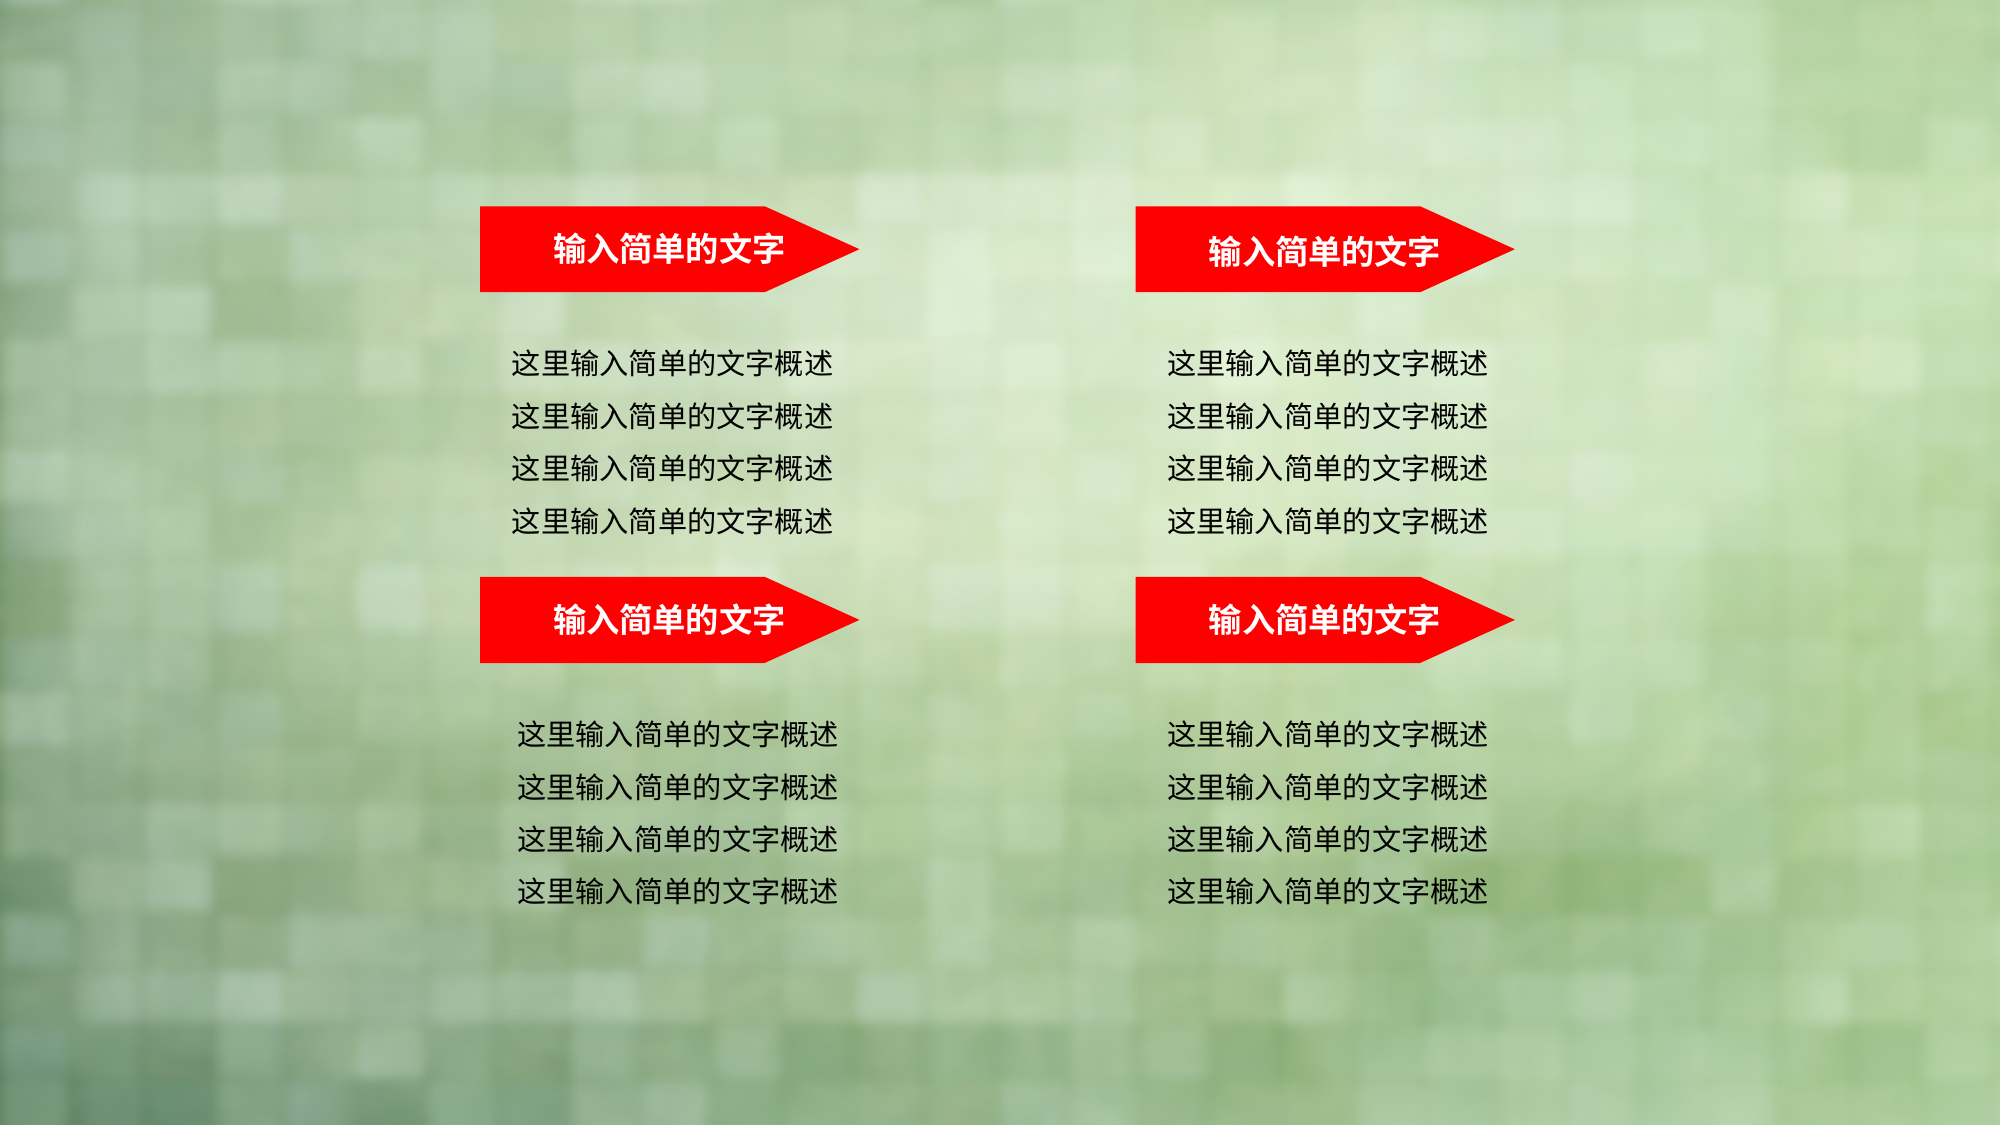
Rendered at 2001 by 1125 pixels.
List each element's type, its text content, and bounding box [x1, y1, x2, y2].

text_box 这里输入简单的文字概述 这里输入简单的文字概述 这里输入简单的文字概述 这里输入简单的文字概述 [480, 320, 849, 546]
text_box [1135, 206, 1515, 293]
text_box 输入简单的文字 [538, 592, 801, 647]
text_box 输入简单的文字 [1193, 592, 1457, 647]
text_box [480, 206, 860, 293]
text_box [1135, 576, 1456, 664]
text_box [1457, 593, 1515, 647]
picture [0, 0, 2000, 1125]
text_box 输入简单的文字 [1193, 224, 1457, 280]
text_box 这里输入简单的文字概述 这里输入简单的文字概述 这里输入简单的文字概述 这里输入简单的文字概述 [485, 691, 854, 917]
text_box [480, 576, 800, 664]
text_box [801, 593, 860, 647]
text_box 输入简单的文字 [538, 221, 801, 276]
text_box 这里输入简单的文字概述 这里输入简单的文字概述 这里输入简单的文字概述 这里输入简单的文字概述 [1135, 320, 1504, 546]
text_box 这里输入简单的文字概述 这里输入简单的文字概述 这里输入简单的文字概述 这里输入简单的文字概述 [1135, 691, 1504, 917]
